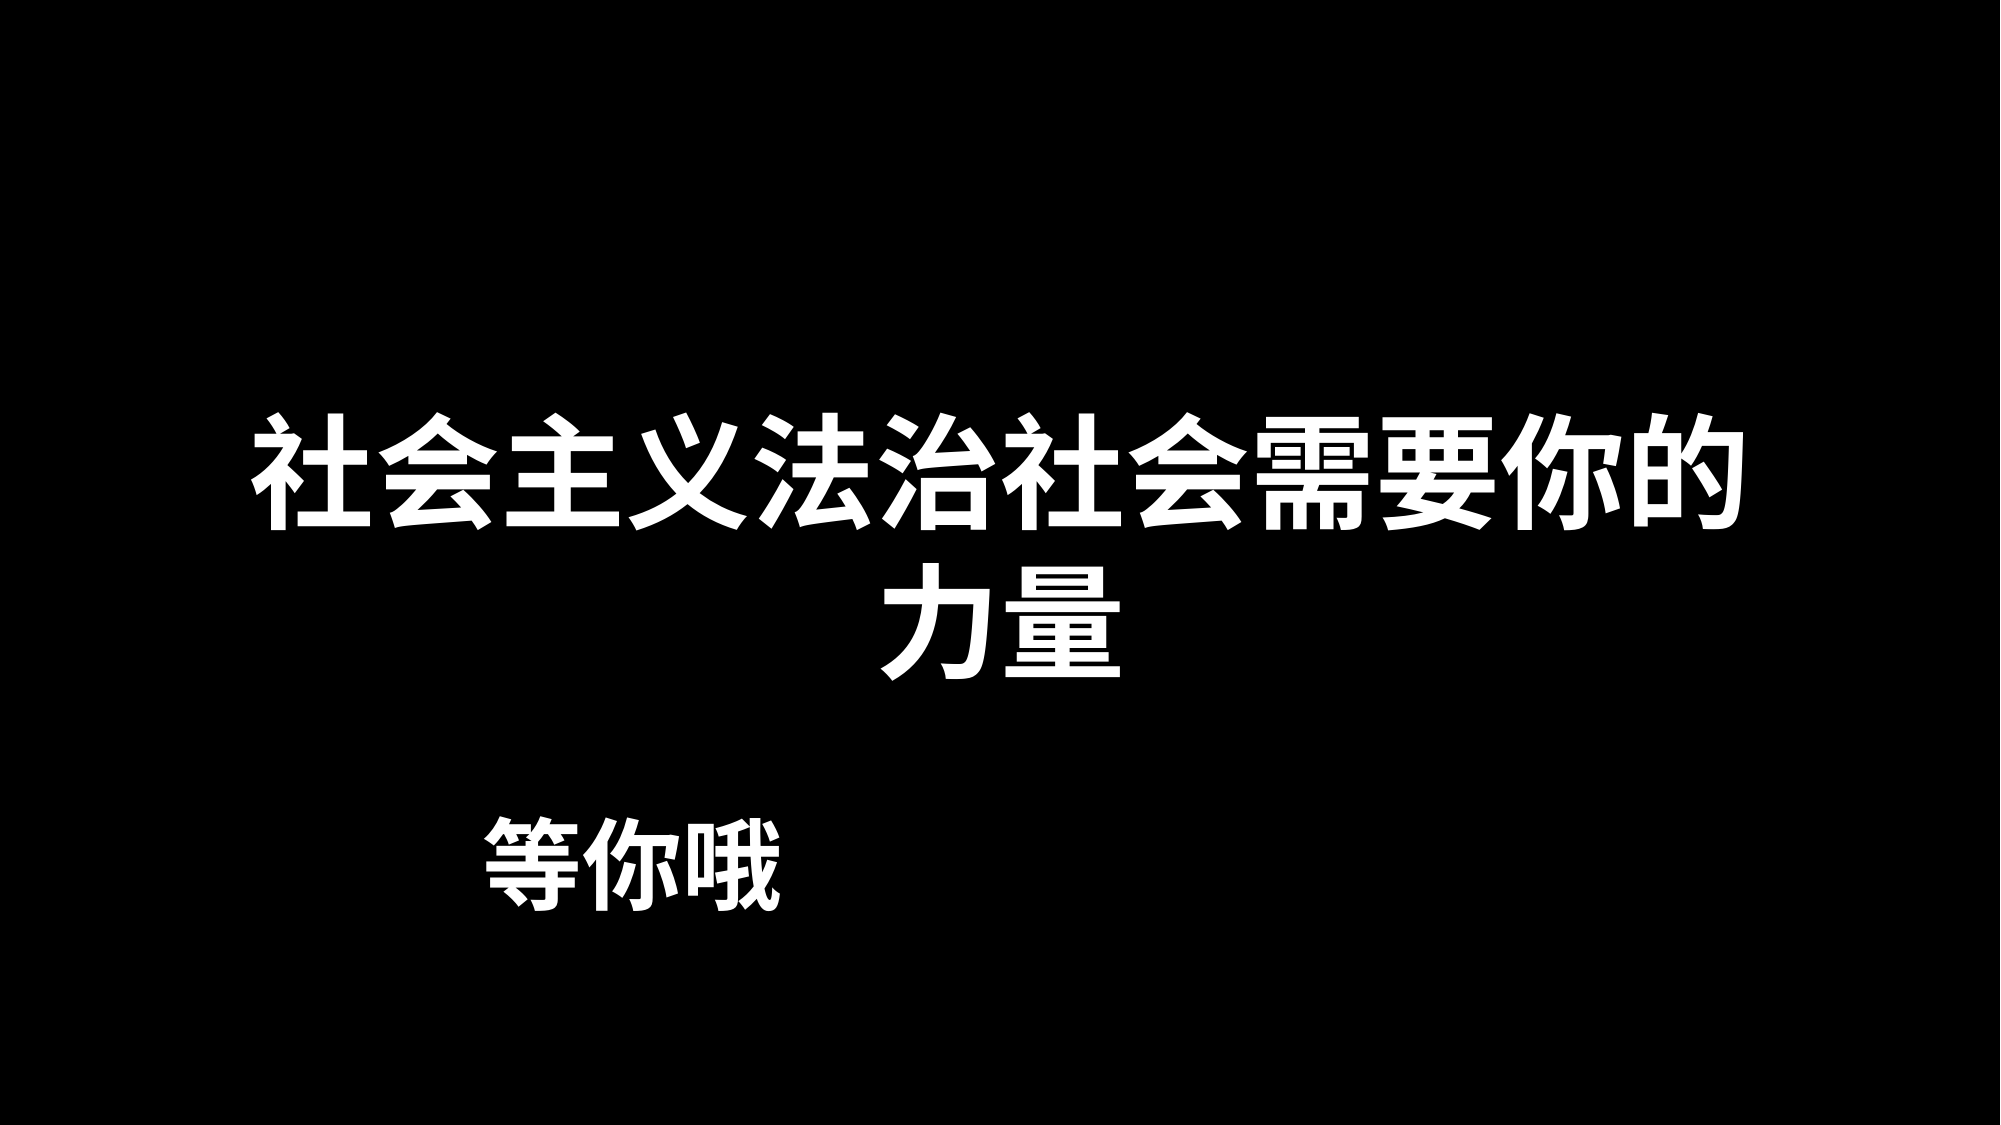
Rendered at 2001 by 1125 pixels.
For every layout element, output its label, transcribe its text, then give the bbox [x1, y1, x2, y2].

text_box 等你哦 [467, 795, 1421, 930]
text_box 社会主义法治社会需要你的力量 [222, 387, 1778, 703]
